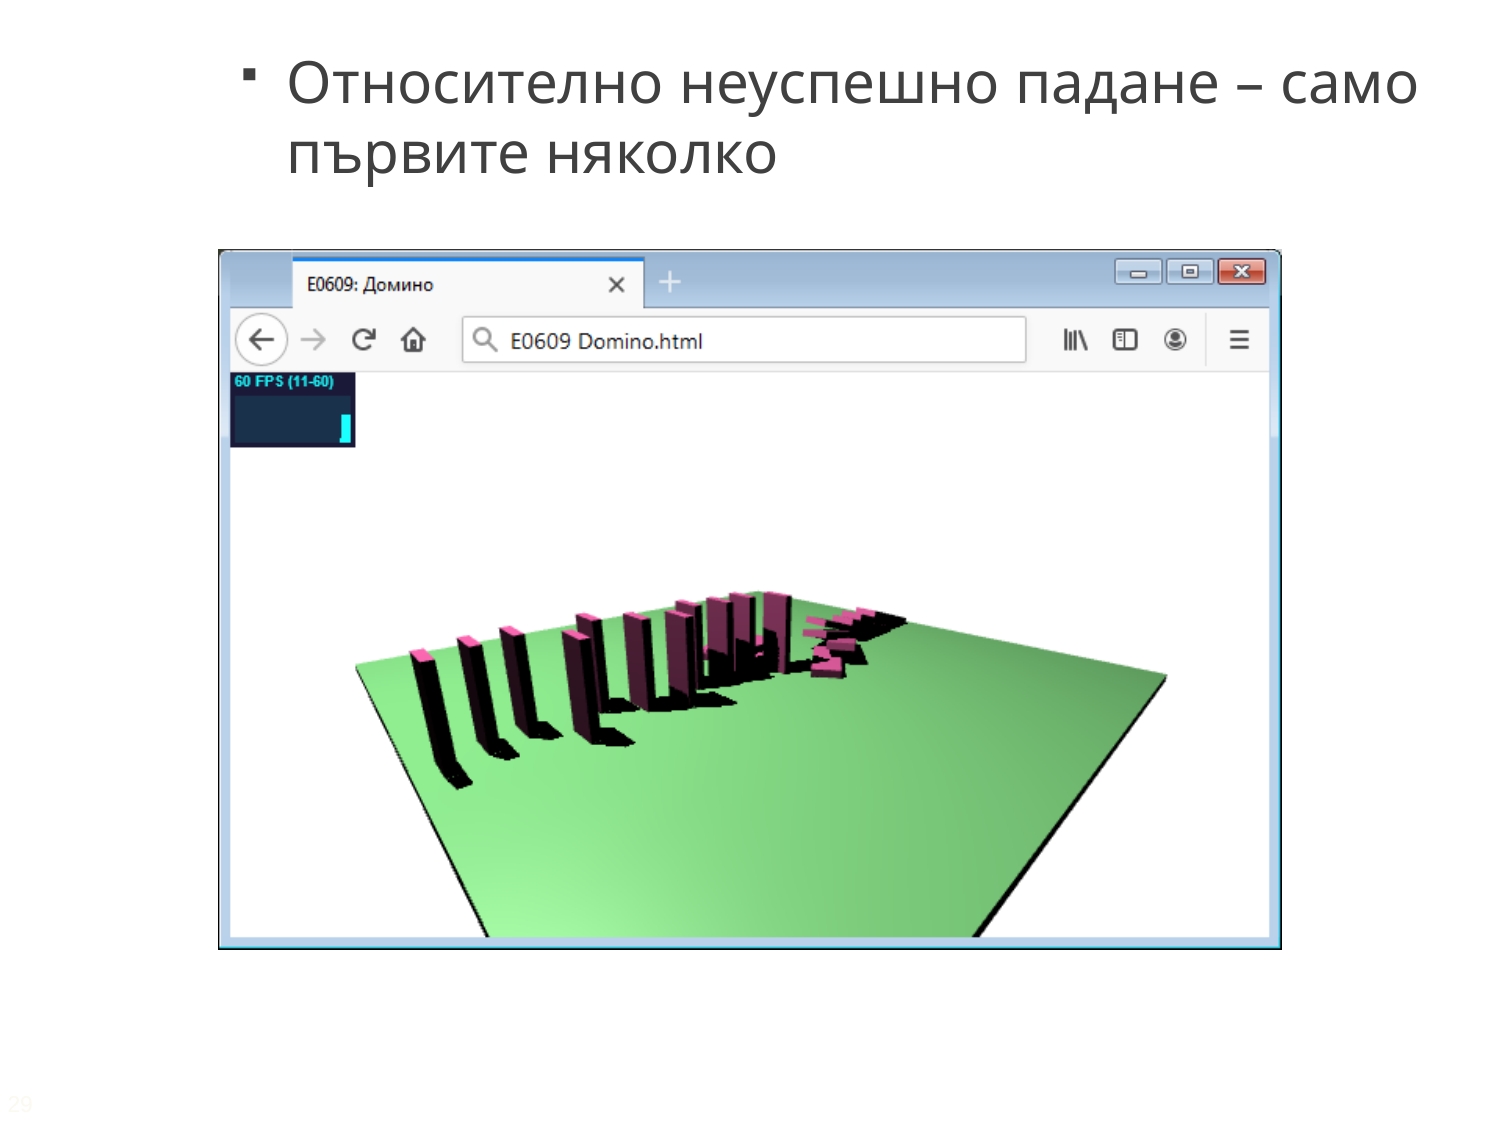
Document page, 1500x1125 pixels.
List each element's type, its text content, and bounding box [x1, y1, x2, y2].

list Относително неуспешно падане – само първите няколко [150, 37, 1488, 1113]
picture [218, 249, 1282, 951]
